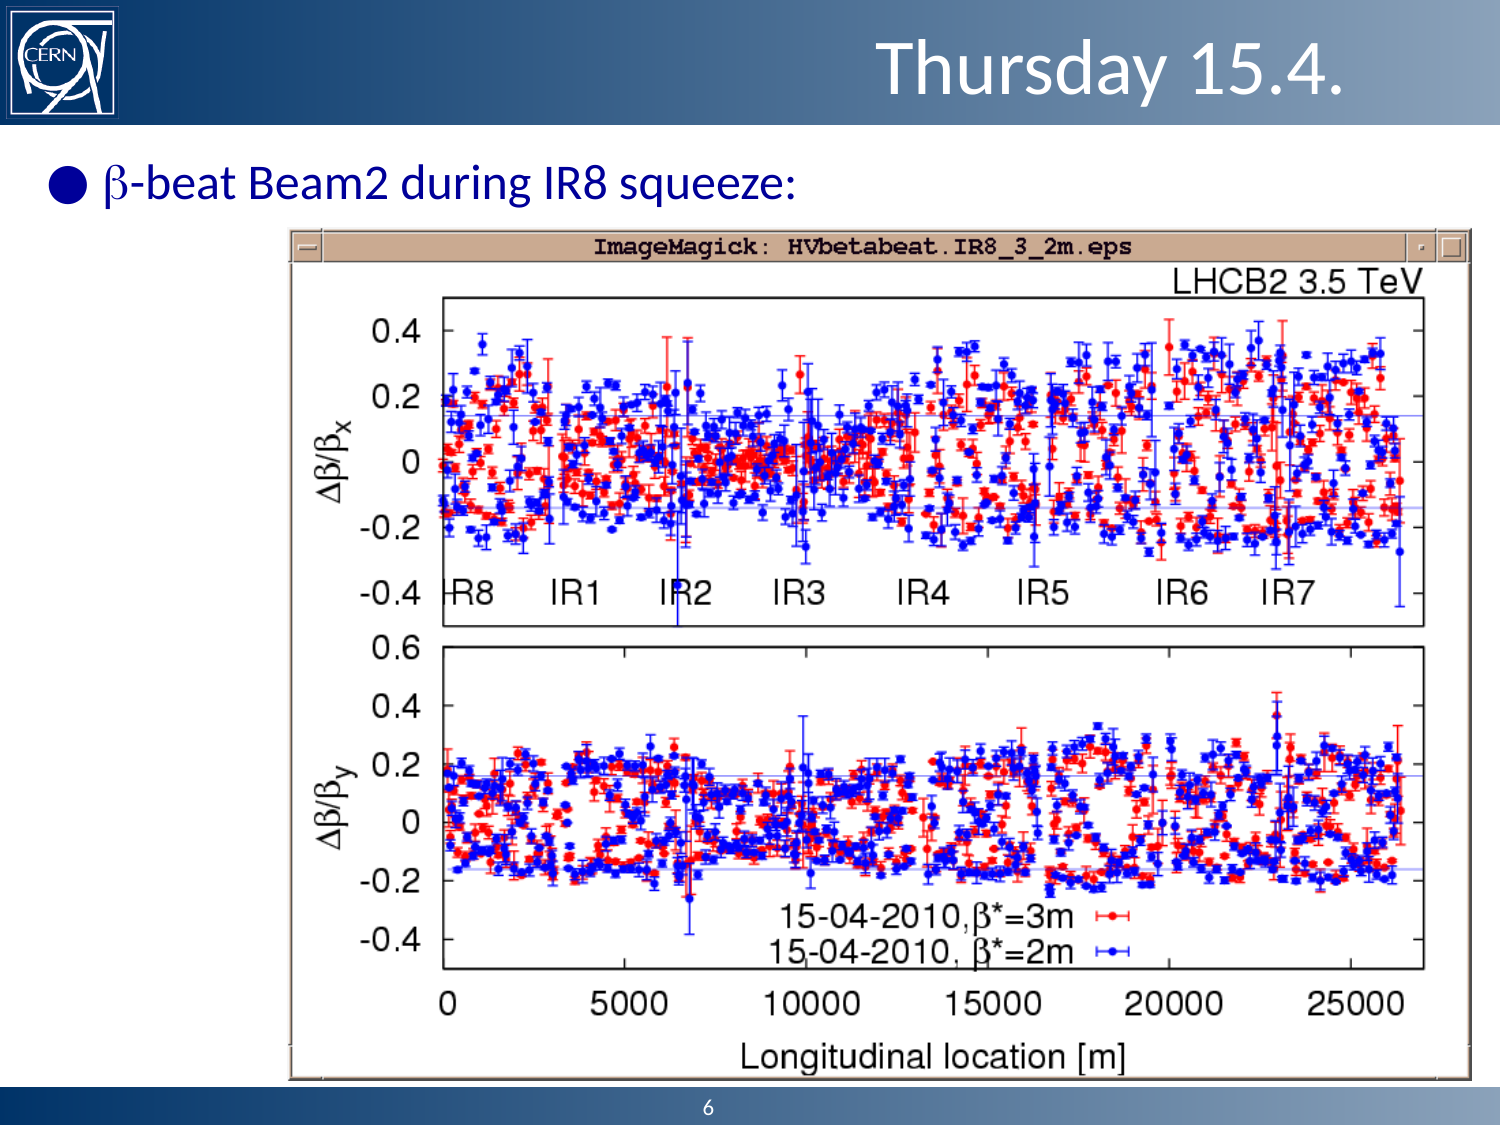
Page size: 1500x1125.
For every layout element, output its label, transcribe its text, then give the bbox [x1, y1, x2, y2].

title Thursday 15.4. [124, 0, 1363, 126]
picture [286, 227, 1472, 1081]
picture [6, 6, 119, 119]
list b-beat Beam2 during IR8 squeeze: [30, 141, 1494, 1018]
slide_number 6 [687, 1089, 876, 1125]
